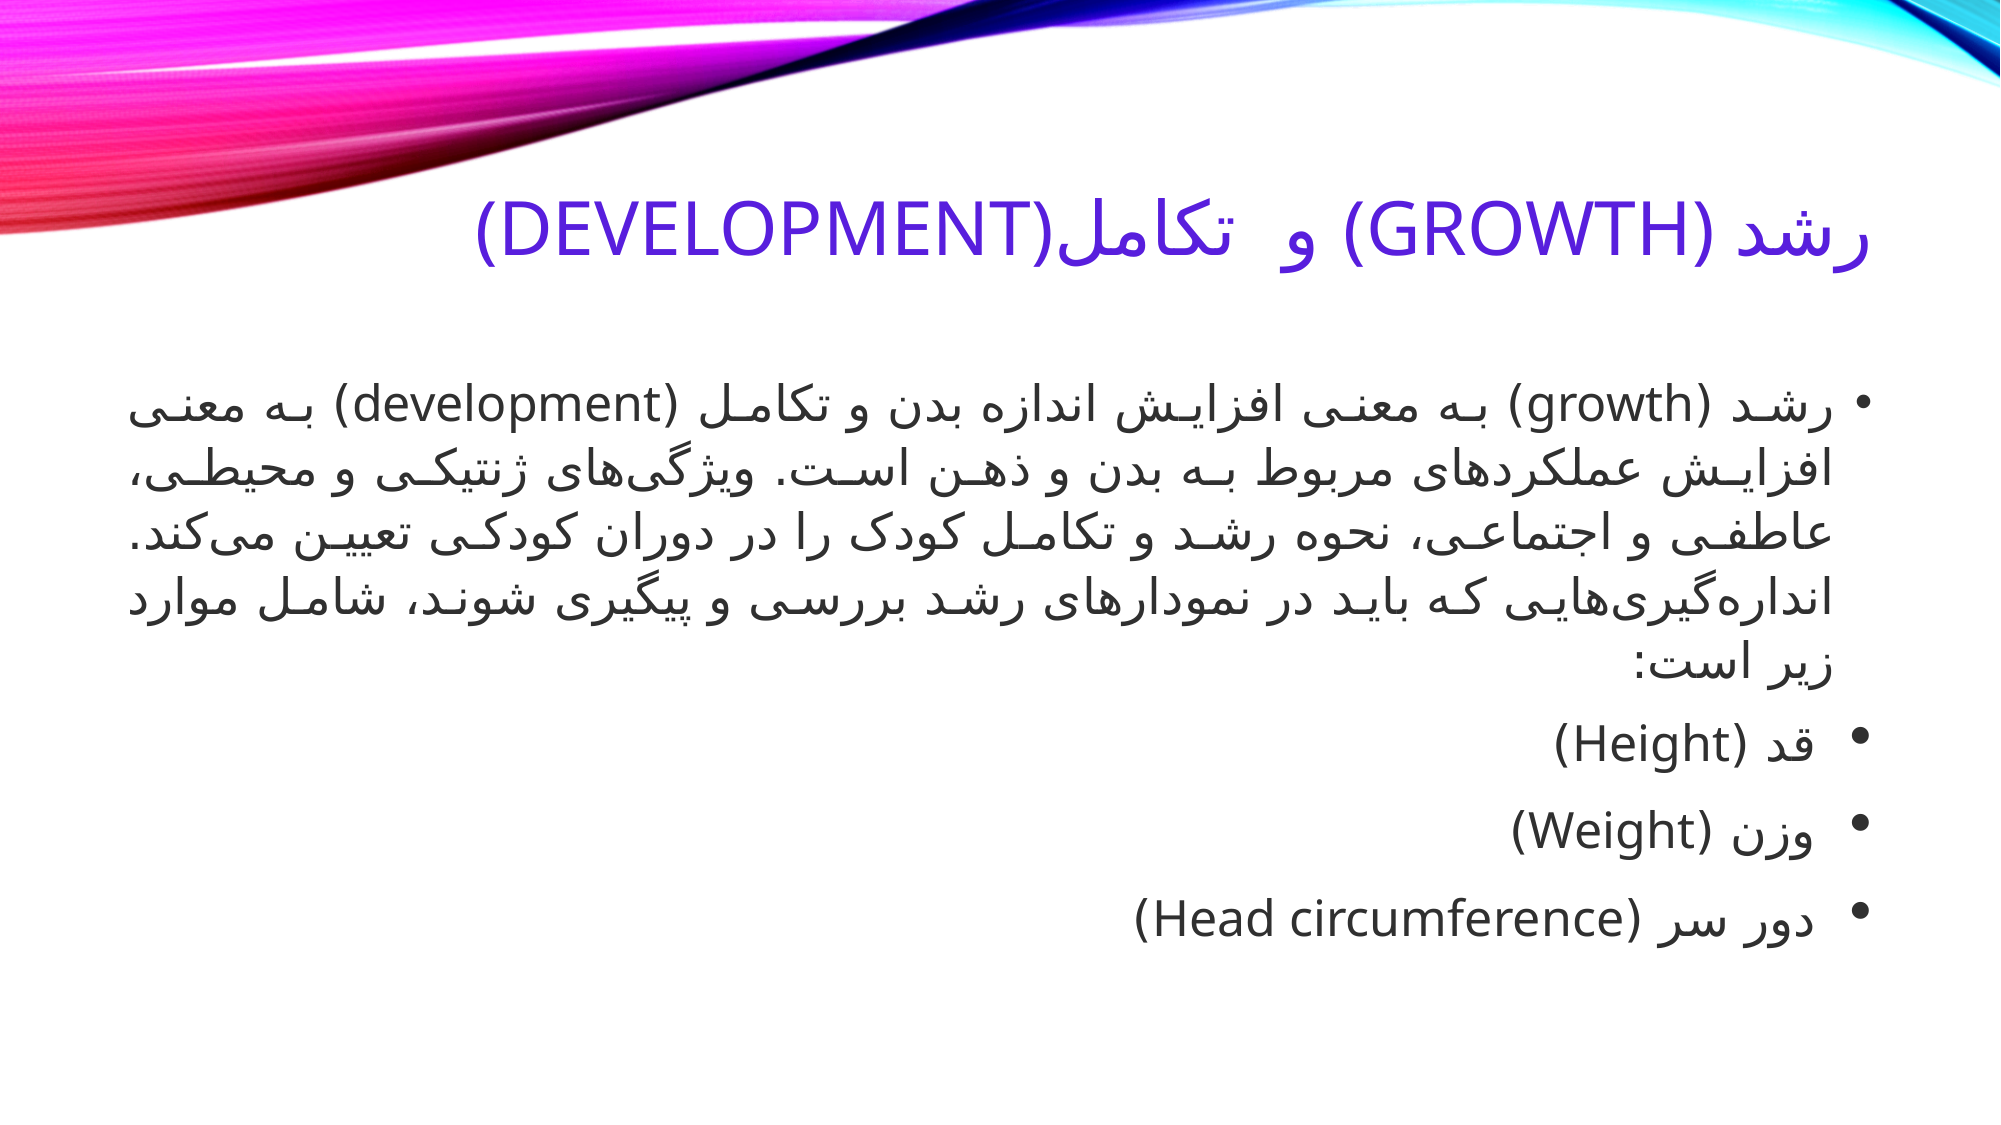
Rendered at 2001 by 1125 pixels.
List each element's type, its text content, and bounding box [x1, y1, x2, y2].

list رشد (growth) به معنی افزایش اندازه بدن و تکامل (development) به معنی افزایش عملکرد‌های مربوط به بدن و ذهن است. ویژگی‌های ژنتیکی و محیطی، عاطفی و اجتماعی، نحوه رشد و تکامل کودک را در دوران کودکی تعیین می‌کند. انداره‌گیری‌هایی که باید در نمودار‌های رشد بررسی و پیگیری شوند، شامل موارد زیر است: قد (Height) وزن (Weight) دور سر (Head circumference) [112, 360, 1888, 1021]
picture [1910, 0, 2000, 45]
title (development)و تکامل (growth) رشد [112, 125, 1888, 338]
picture [0, 0, 2000, 237]
picture [1890, 0, 2000, 75]
